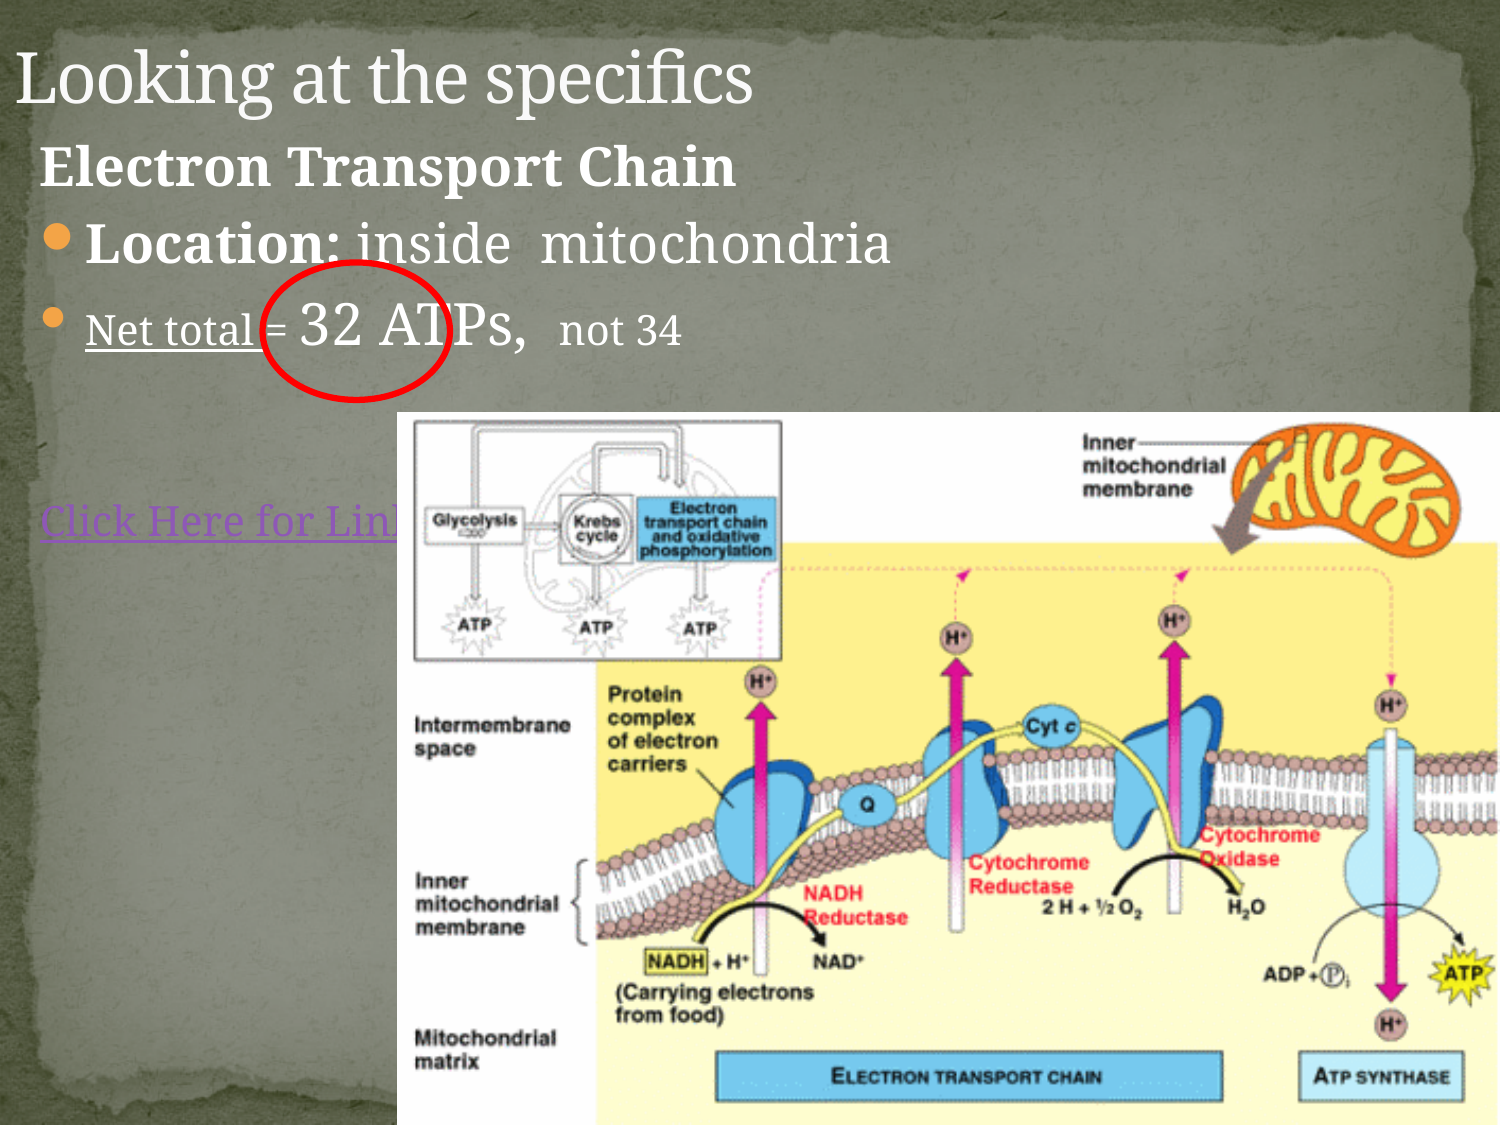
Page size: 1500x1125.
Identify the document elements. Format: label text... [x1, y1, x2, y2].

picture [397, 412, 1500, 1125]
text_box [259, 259, 454, 404]
list Electron Transport Chain Location: inside mitochondria Net total = 32 ATPs, not 34 Click Here for Link [24, 125, 1438, 563]
title Looking at the specifics [0, 24, 1350, 125]
